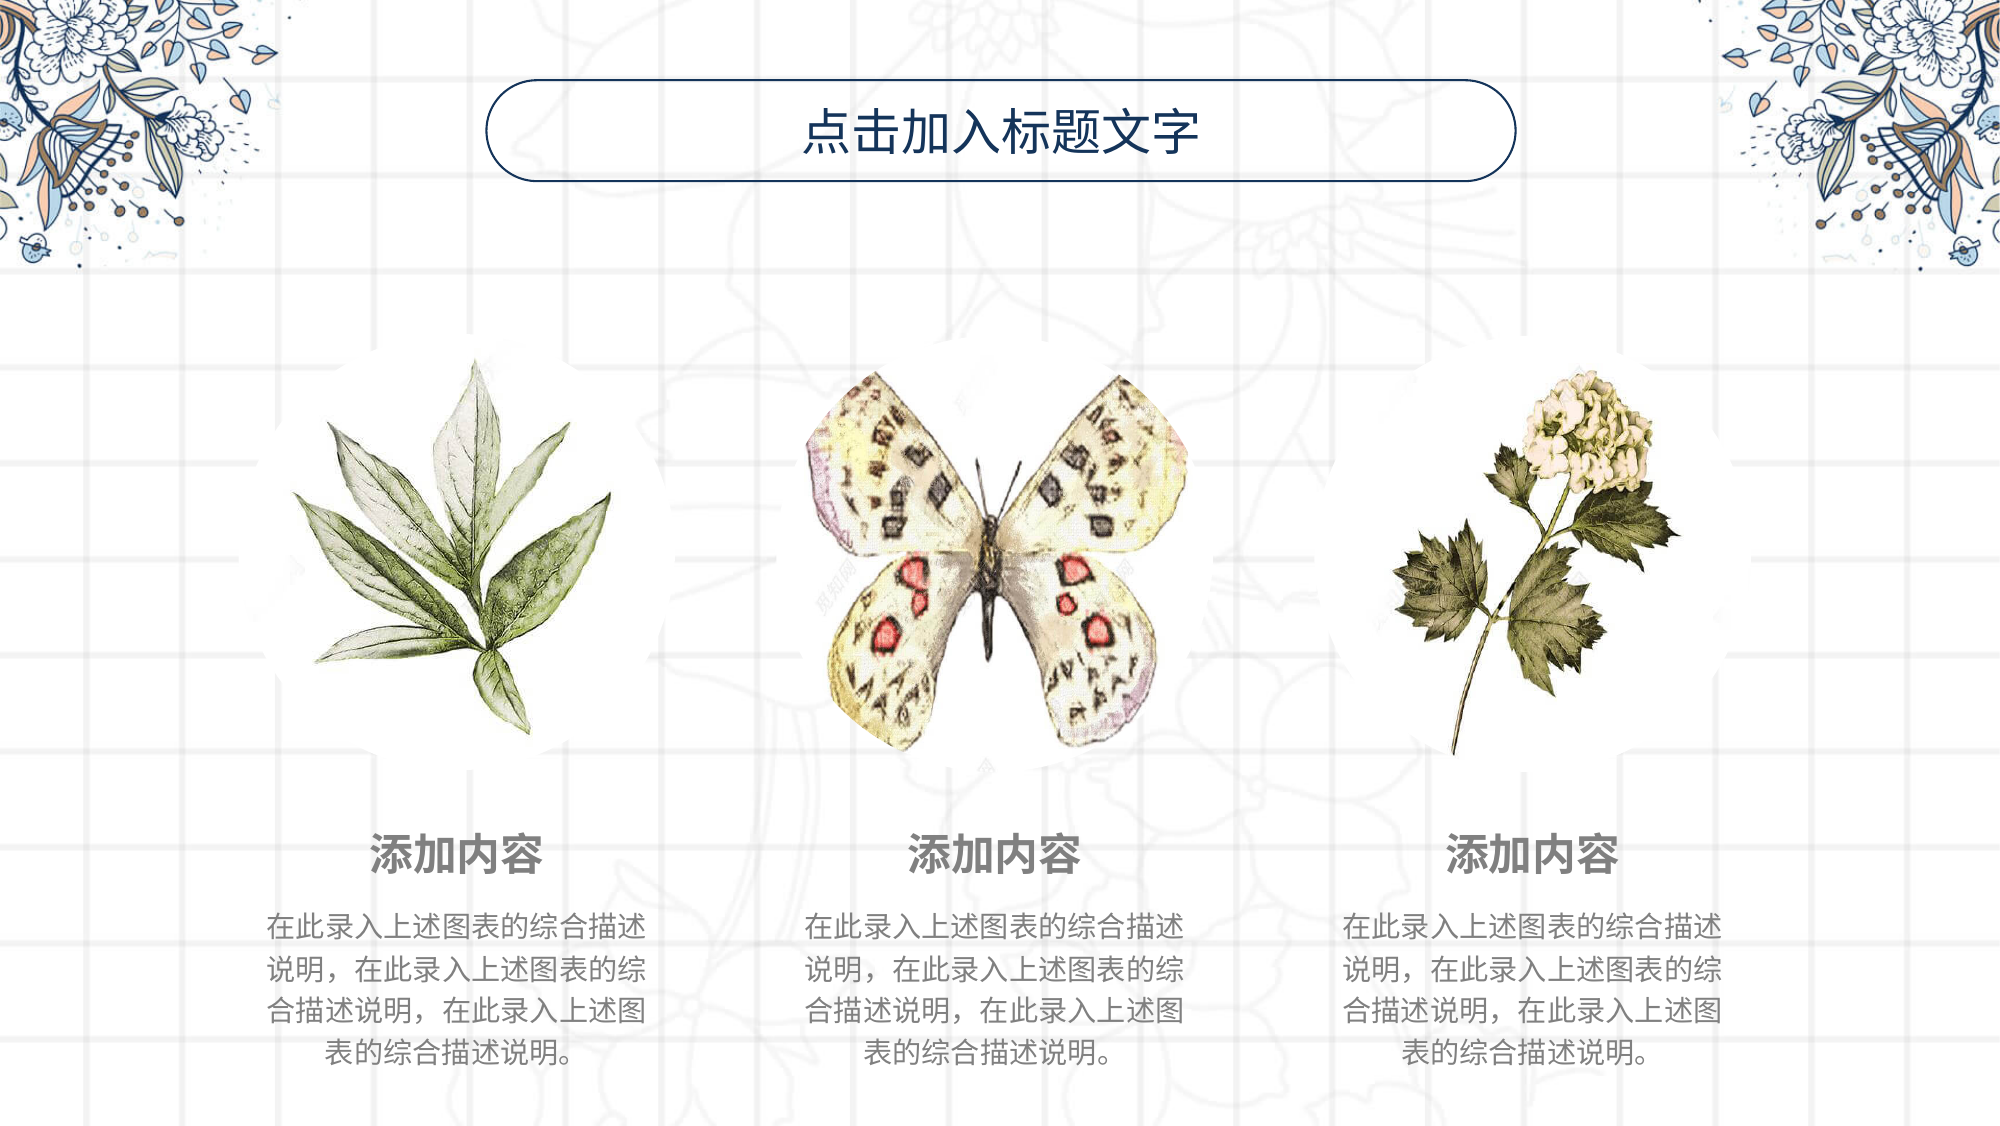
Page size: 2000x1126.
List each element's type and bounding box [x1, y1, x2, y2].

text_box [1314, 818, 1752, 1072]
text_box [775, 818, 1214, 1072]
text_box [776, 335, 1213, 773]
text_box [237, 818, 676, 1072]
picture [0, 0, 2000, 1126]
text_box [238, 333, 675, 771]
text_box [1314, 335, 1752, 773]
text_box [428, 79, 1574, 182]
